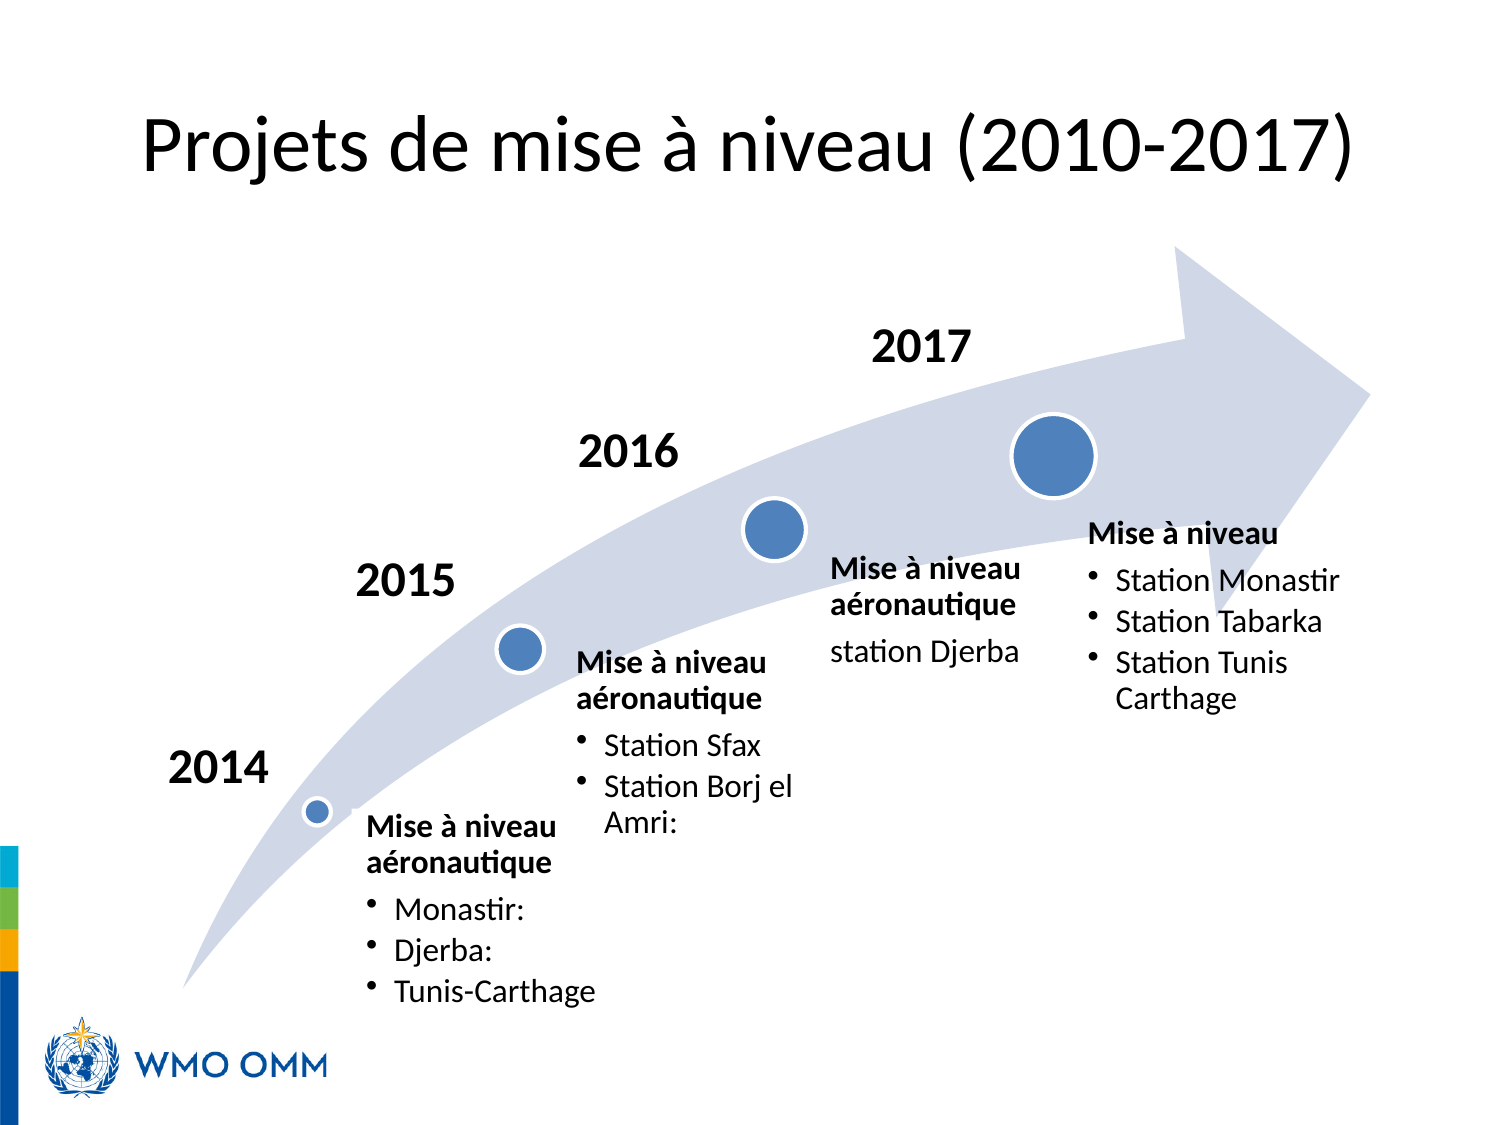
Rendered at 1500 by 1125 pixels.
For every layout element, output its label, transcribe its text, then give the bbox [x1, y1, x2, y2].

picture [0, 845, 327, 1125]
title Projets de mise à niveau (2010-2017) [75, 45, 1425, 233]
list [105, 245, 1456, 989]
